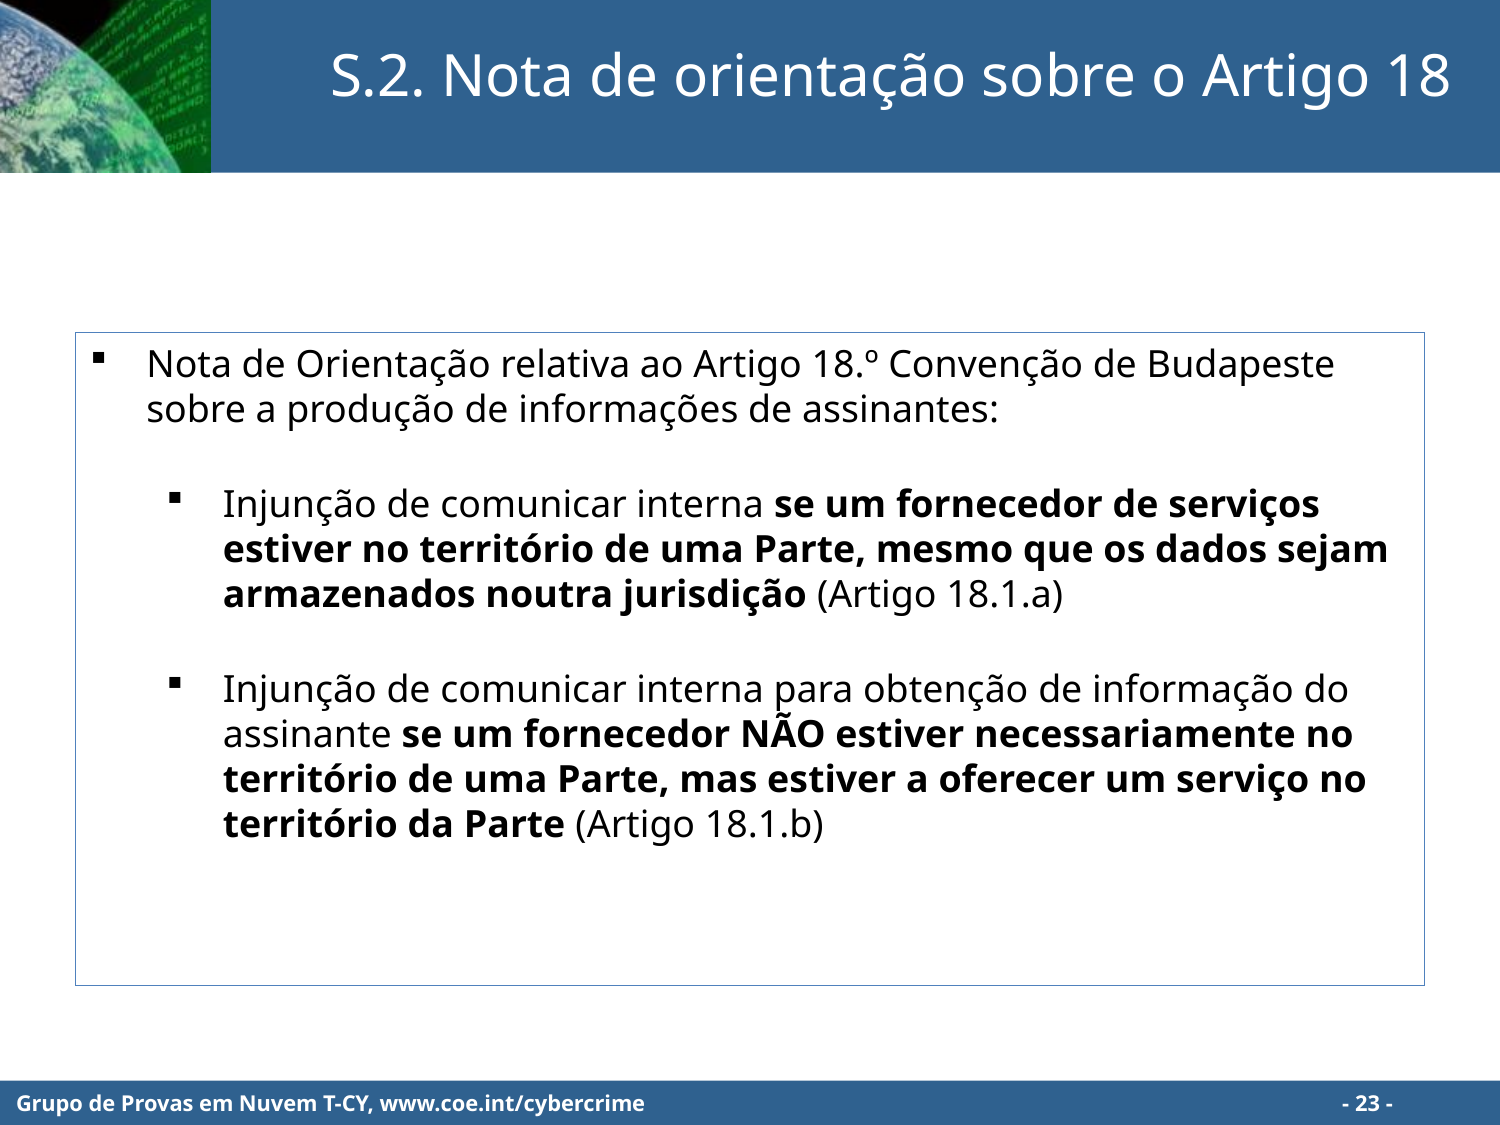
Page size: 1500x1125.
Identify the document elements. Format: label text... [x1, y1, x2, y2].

text_box S.2. Nota de orientação sobre o Artigo 18 [215, 31, 1483, 116]
list Nota de Orientação relativa ao Artigo 18.º Convenção de Budapeste sobre a produção de informações de assinantes: Injunção de comunicar interna se um fornecedor de serviços estiver no território de uma Parte, mesmo que os dados sejam armazenados noutra jurisdição (Artigo 18.1.a) Injunção de comunicar interna para obtenção de informação do assinante se um fornecedor NÃO estiver necessariamente no território de uma Parte, mas estiver a oferecer um serviço no território da Parte (Artigo 18.1.b) [75, 332, 1425, 986]
picture [0, 0, 212, 173]
text_box [214, 0, 1500, 175]
text_box [0, 1079, 1500, 1125]
text_box Grupo de Provas em Nuvem T-CY, www.coe.int/cybercrime - 23 - [1, 1082, 1500, 1125]
